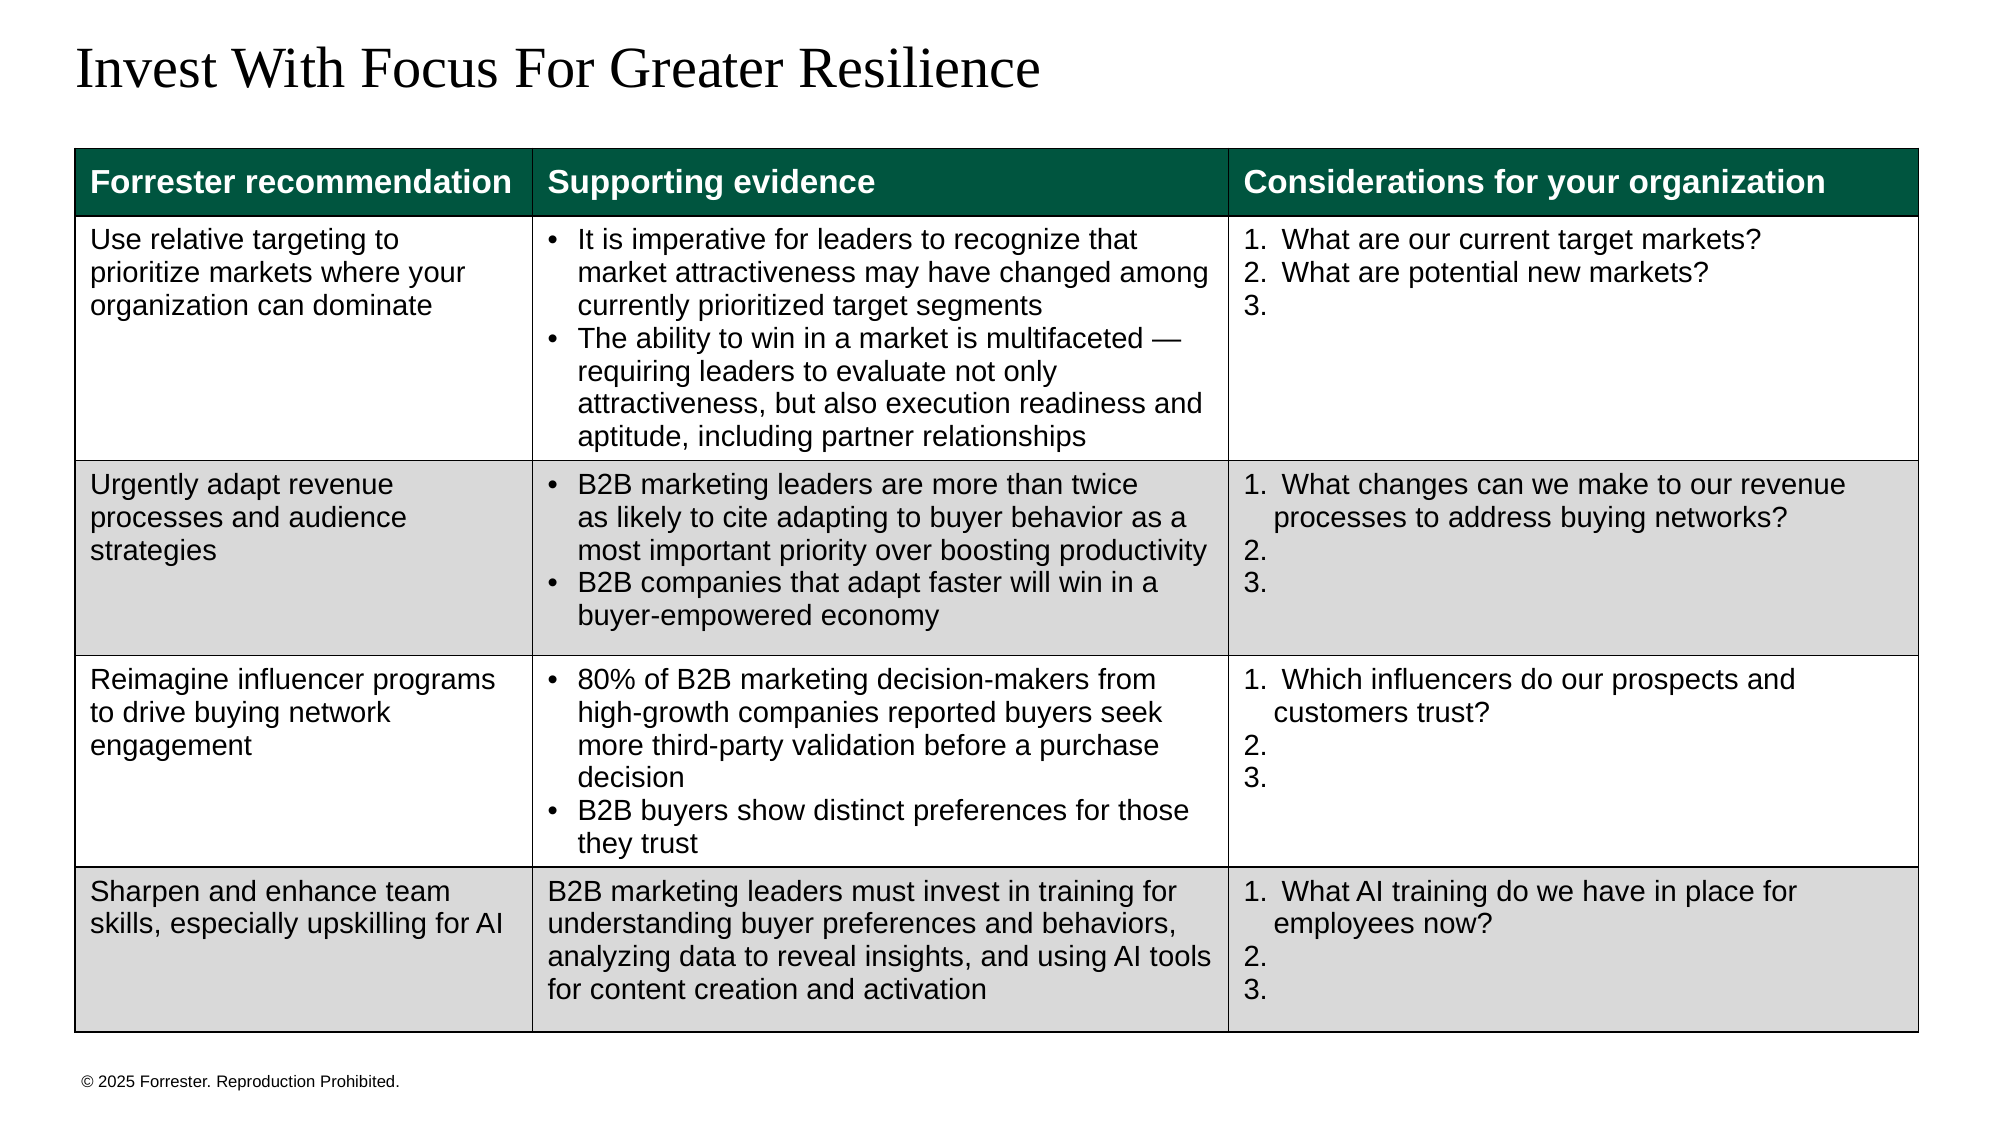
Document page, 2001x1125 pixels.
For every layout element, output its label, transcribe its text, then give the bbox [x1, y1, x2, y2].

table_cell 80% of B2B marketing decision-makers from high-growth companies reported buyers seek more third-party validation before a purchase decision B2B buyers show distinct preferences for those they trust [533, 656, 1228, 866]
table_cell What AI training do we have in place for employees now? [1229, 868, 1918, 1031]
table_cell B2B marketing leaders are more than twice as likely to cite adapting to buyer behavior as a most important priority over boosting productivity B2B companies that adapt faster will win in a buyer-empowered economy [533, 461, 1228, 655]
table_cell Reimagine influencer programs to drive buying network engagement [76, 656, 532, 866]
title Invest With Focus For Greater Resilience [75, 37, 1965, 226]
table_cell What are our current target markets? What are potential new markets? [1229, 226, 1918, 460]
table_cell Urgently adapt revenue processes and audience strategies [76, 461, 532, 655]
table_cell Use relative targeting to prioritize markets where your organization can dominate [76, 226, 532, 460]
table_cell Which influencers do our prospects and customers trust? [1229, 656, 1918, 866]
table_cell It is imperative for leaders to recognize that market attractiveness may have changed among currently prioritized target segments The ability to win in a market is multifaceted — requiring leaders to evaluate not only attractiveness, but also execution readiness and aptitude, including partner relationships [533, 226, 1228, 460]
table_cell What changes can we make to our revenue processes to address buying networks? [1229, 461, 1918, 655]
table_cell B2B marketing leaders must invest in training for understanding buyer preferences and behaviors, analyzing data to reveal insights, and using AI tools for content creation and activation [533, 868, 1228, 1031]
table_cell Sharpen and enhance team skills, especially upskilling for AI [76, 868, 532, 1031]
